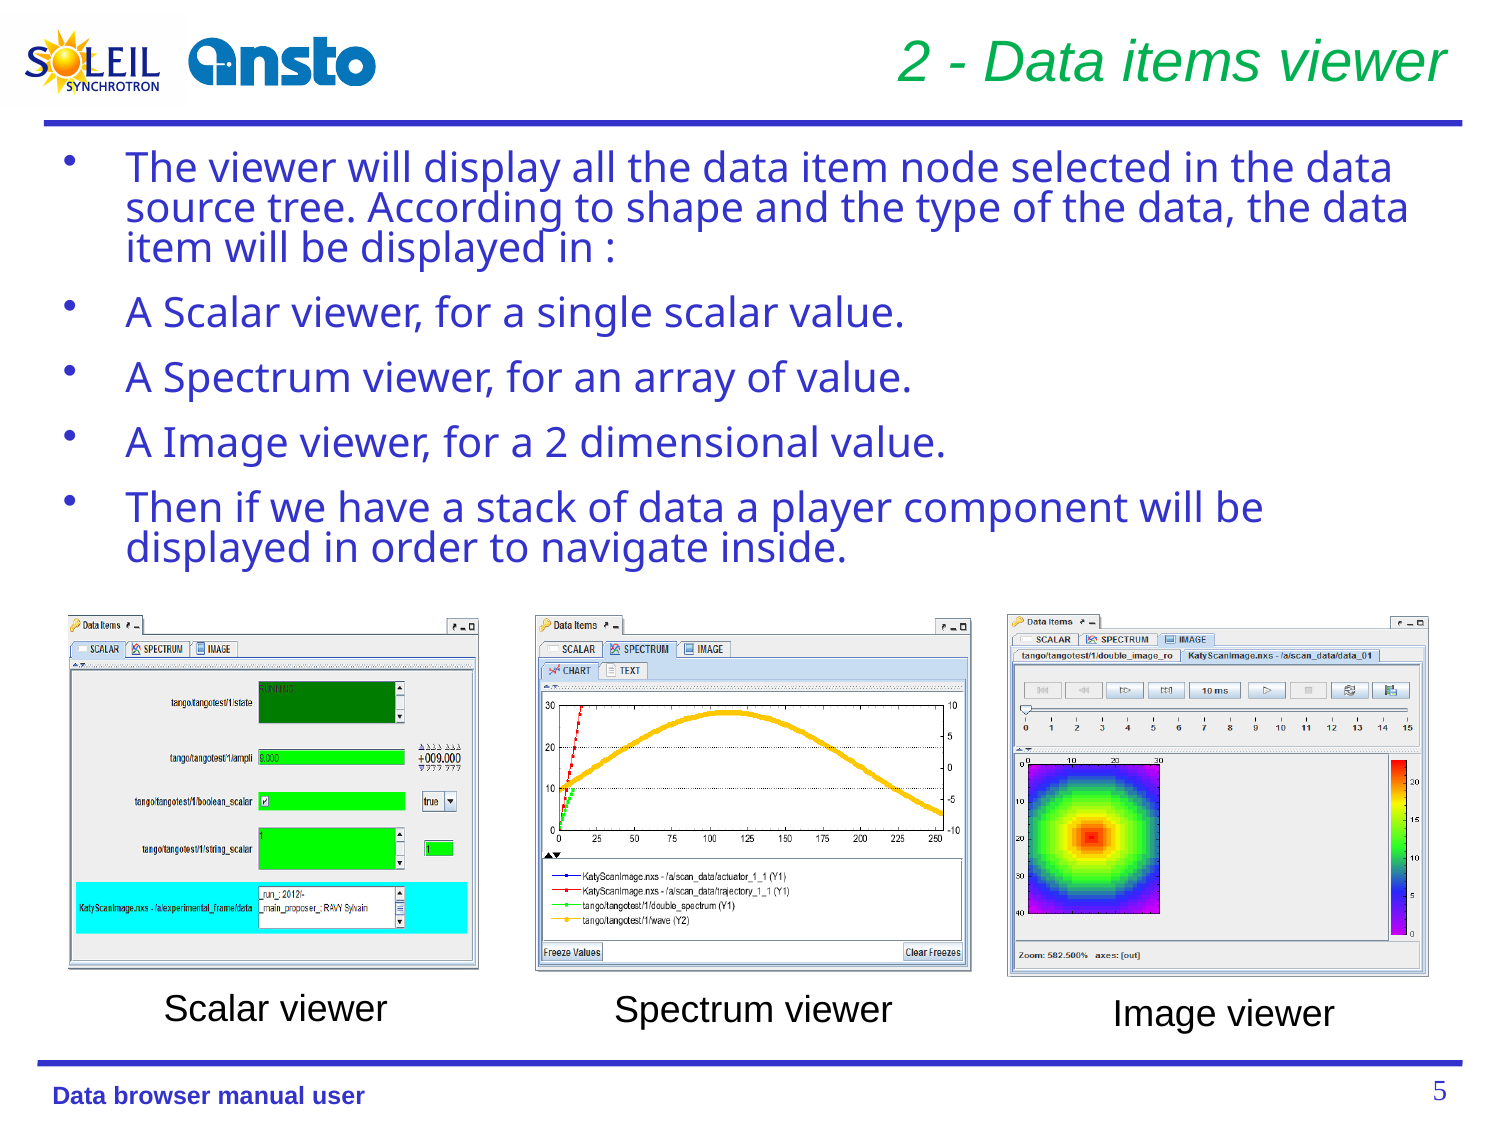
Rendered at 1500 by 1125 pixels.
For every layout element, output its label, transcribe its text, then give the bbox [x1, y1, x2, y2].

text_box Scalar viewer [64, 976, 498, 1036]
picture [535, 613, 972, 972]
picture [66, 614, 479, 970]
picture [186, 36, 237, 86]
text_box Image viewer [1012, 981, 1446, 1042]
title 2 - Data items viewer [237, 10, 1463, 106]
text_box Spectrum viewer [560, 980, 947, 1037]
picture [1007, 614, 1429, 977]
slide_number 5 [1119, 1063, 1463, 1118]
list The viewer will display all the data item node selected in the data source tree. According to shape and the type of the data, the data item will be displayed in : A Scalar viewer, for a single scalar value. A Spectrum viewer, for an array of value. A Image viewer, for a 2 dimensional value. Then if we have a stack of data a player component will be displayed in order to navigate inside. [47, 142, 1446, 586]
